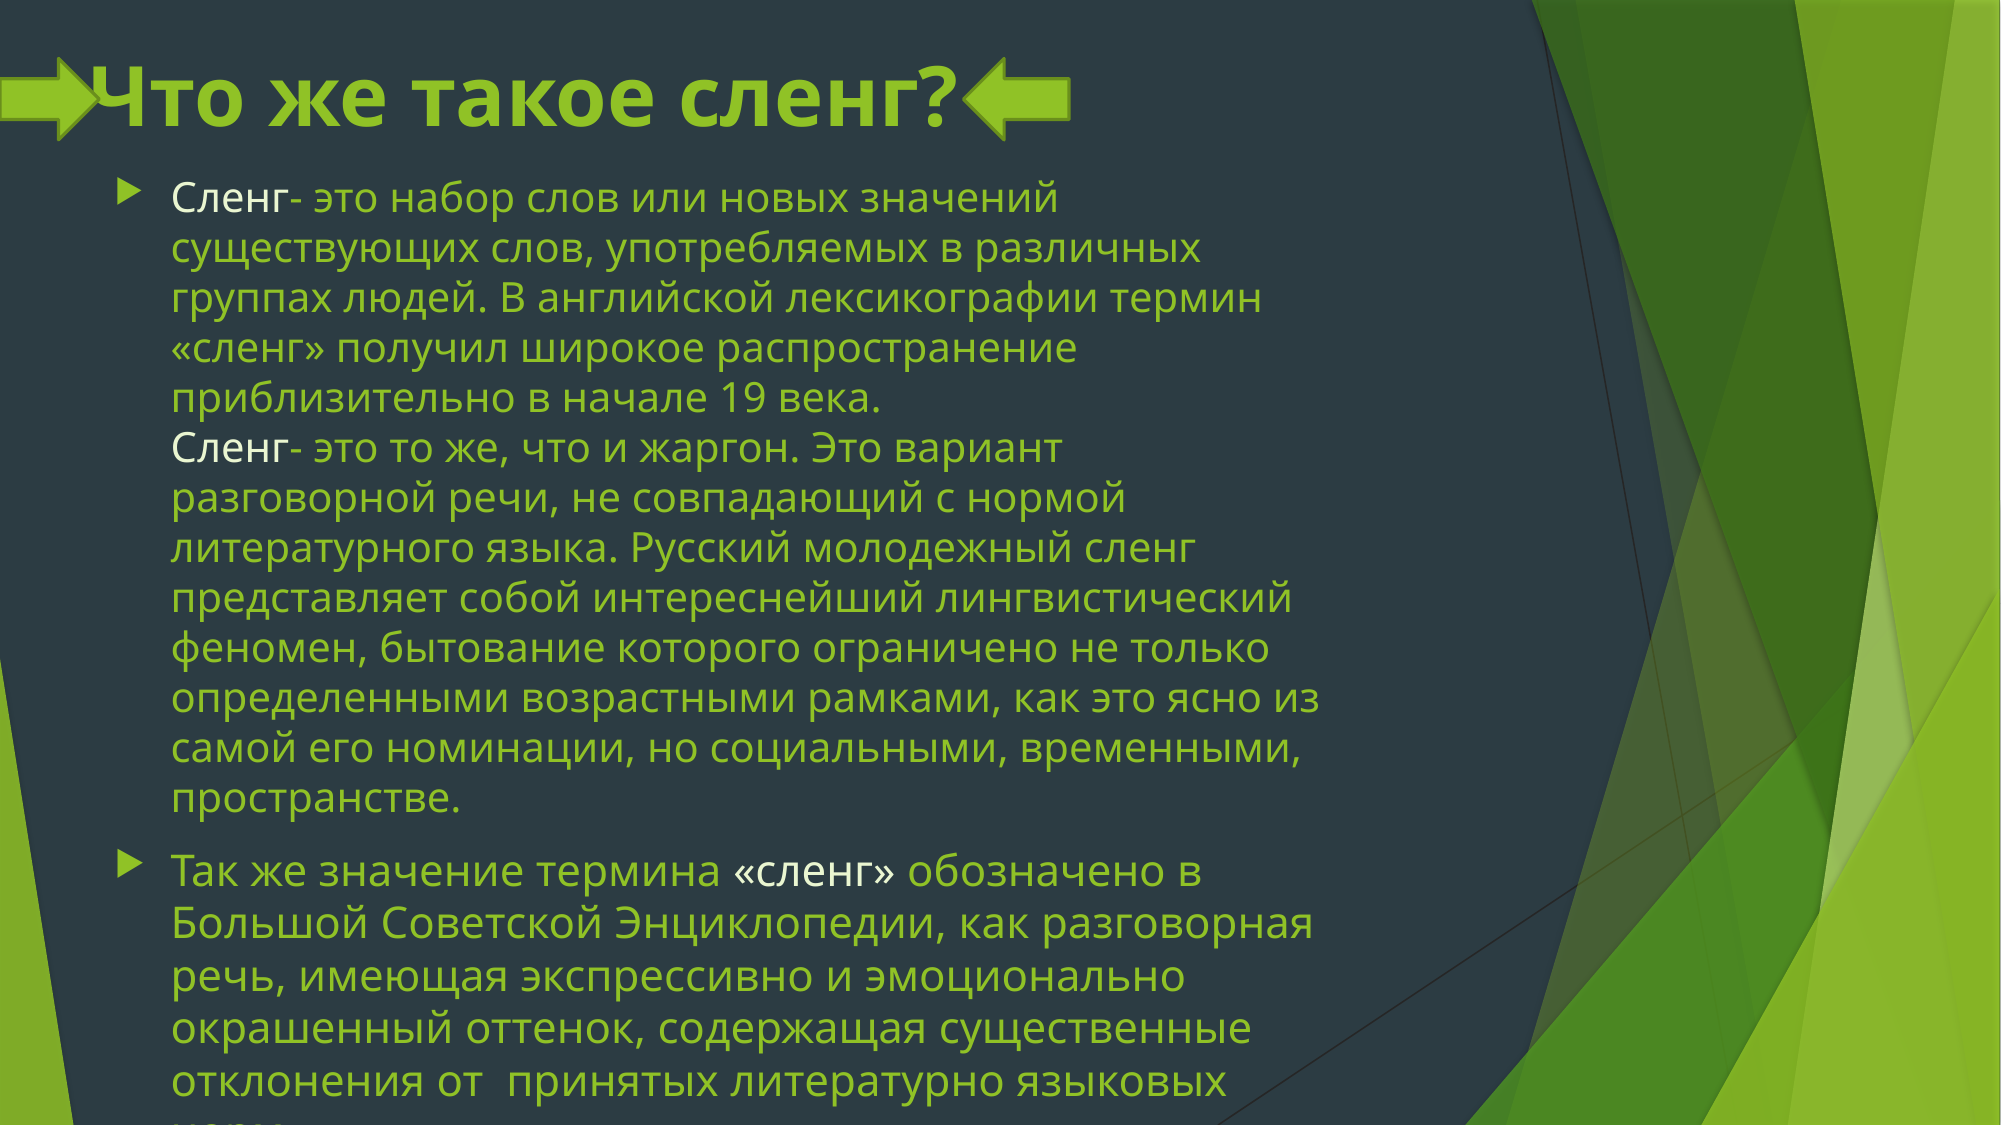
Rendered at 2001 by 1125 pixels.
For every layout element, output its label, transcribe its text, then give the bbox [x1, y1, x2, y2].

list Сленг- это набор слов или новых значений существующих слов, употребляемых в различных группах людей. В английской лексикографии термин «сленг» получил широкое распространение приблизительно в начале 19 века. Сленг- это то же, что и жаргон. Это вариант разговорной речи, не совпадающий с нормой литературного языка. Русский молодежный сленг представляет собой интереснейший лингвистический феномен, бытование которого ограничено не только определенными возрастными рамками, как это ясно из самой его номинации, но социальными, временными, пространстве. Так же значение термина «сленг» обозначено в Большой Советской Энциклопедии, как разговорная речь, имеющая экспрессивно и эмоционально окрашенный оттенок, содержащая существенные отклонения от принятых литературно языковых норм. [99, 163, 1353, 890]
text_box [0, 56, 101, 142]
title Что же такое сленг? [49, 35, 1000, 163]
text_box [962, 56, 1071, 142]
